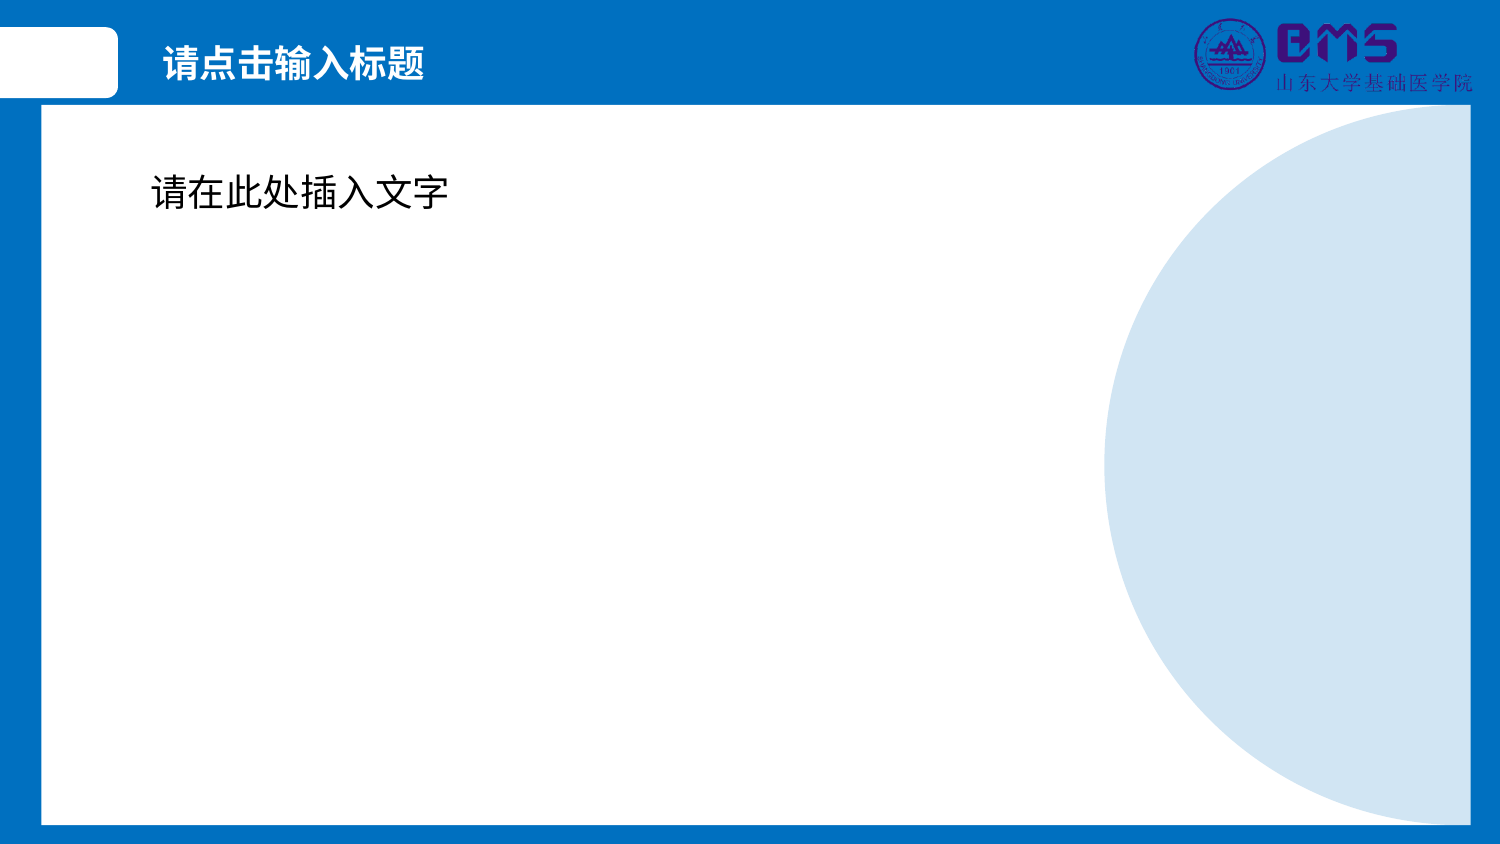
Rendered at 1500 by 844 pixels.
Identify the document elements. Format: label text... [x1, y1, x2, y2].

text_box 请在此处插入文字 [135, 161, 1081, 222]
text_box [1102, 137, 1500, 828]
picture [1166, 0, 1500, 132]
text_box [0, 25, 121, 101]
text_box [39, 103, 1432, 827]
text_box 请点击输入标题 [147, 32, 526, 93]
